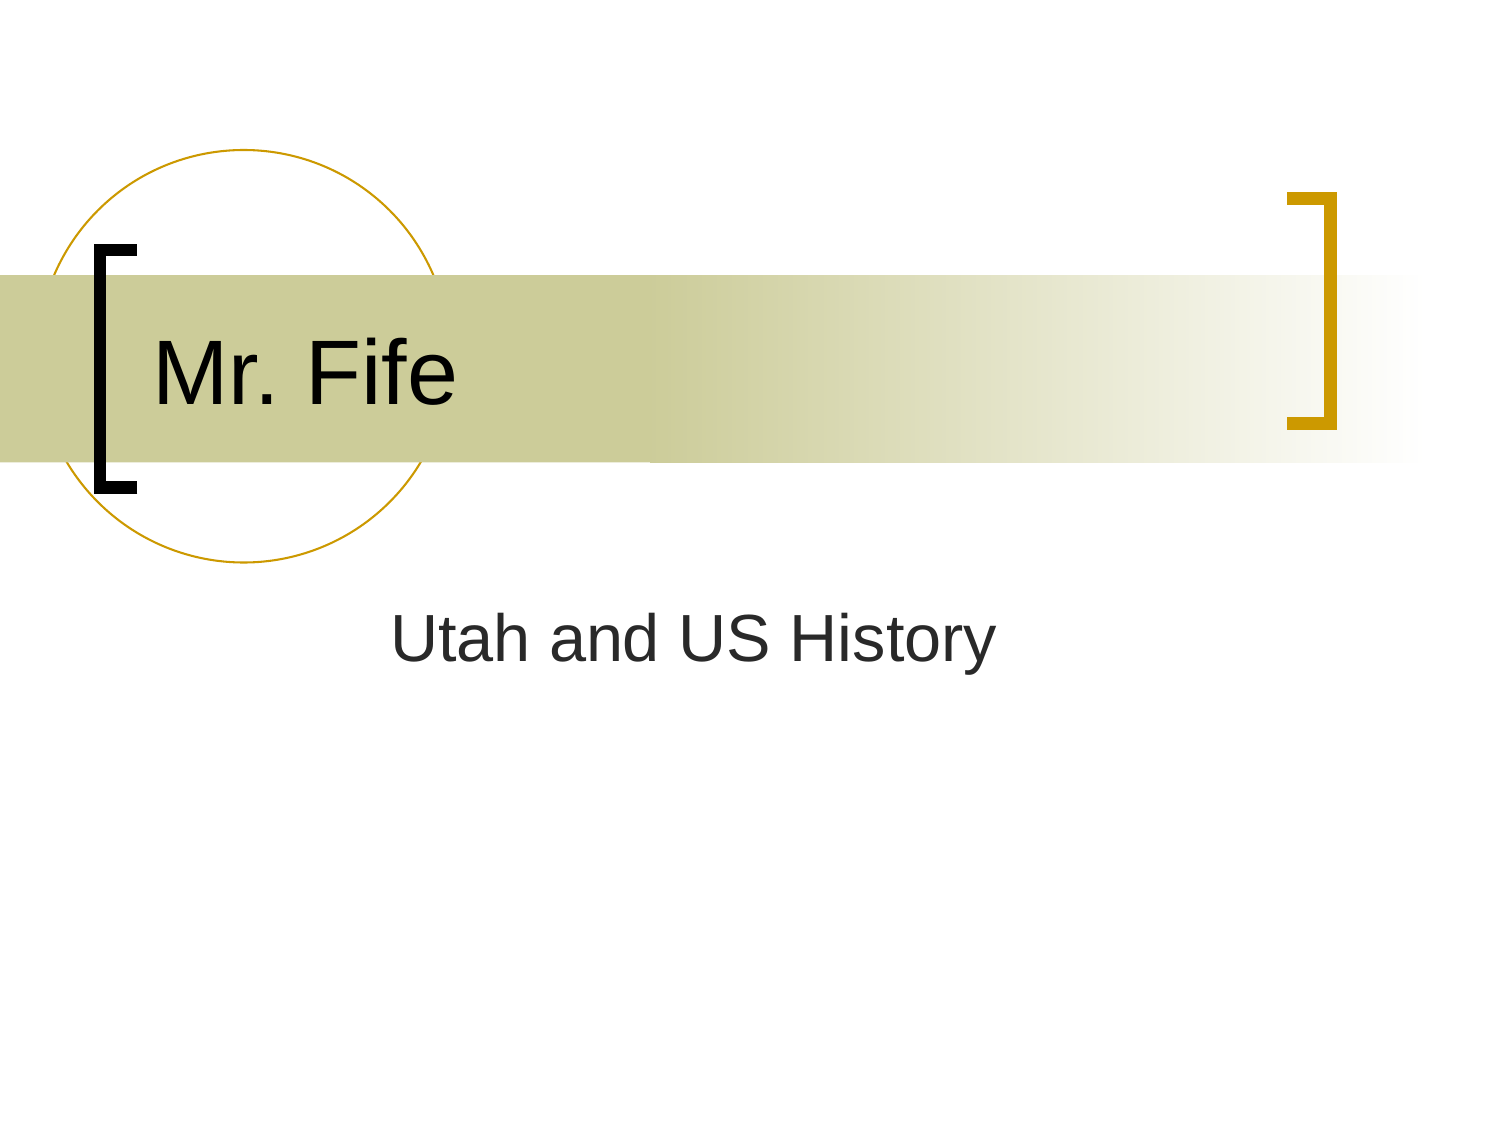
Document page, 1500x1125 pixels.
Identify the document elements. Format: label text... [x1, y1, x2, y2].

title Mr. Fife [137, 236, 1301, 500]
subtitle Utah and US History [374, 587, 1301, 901]
